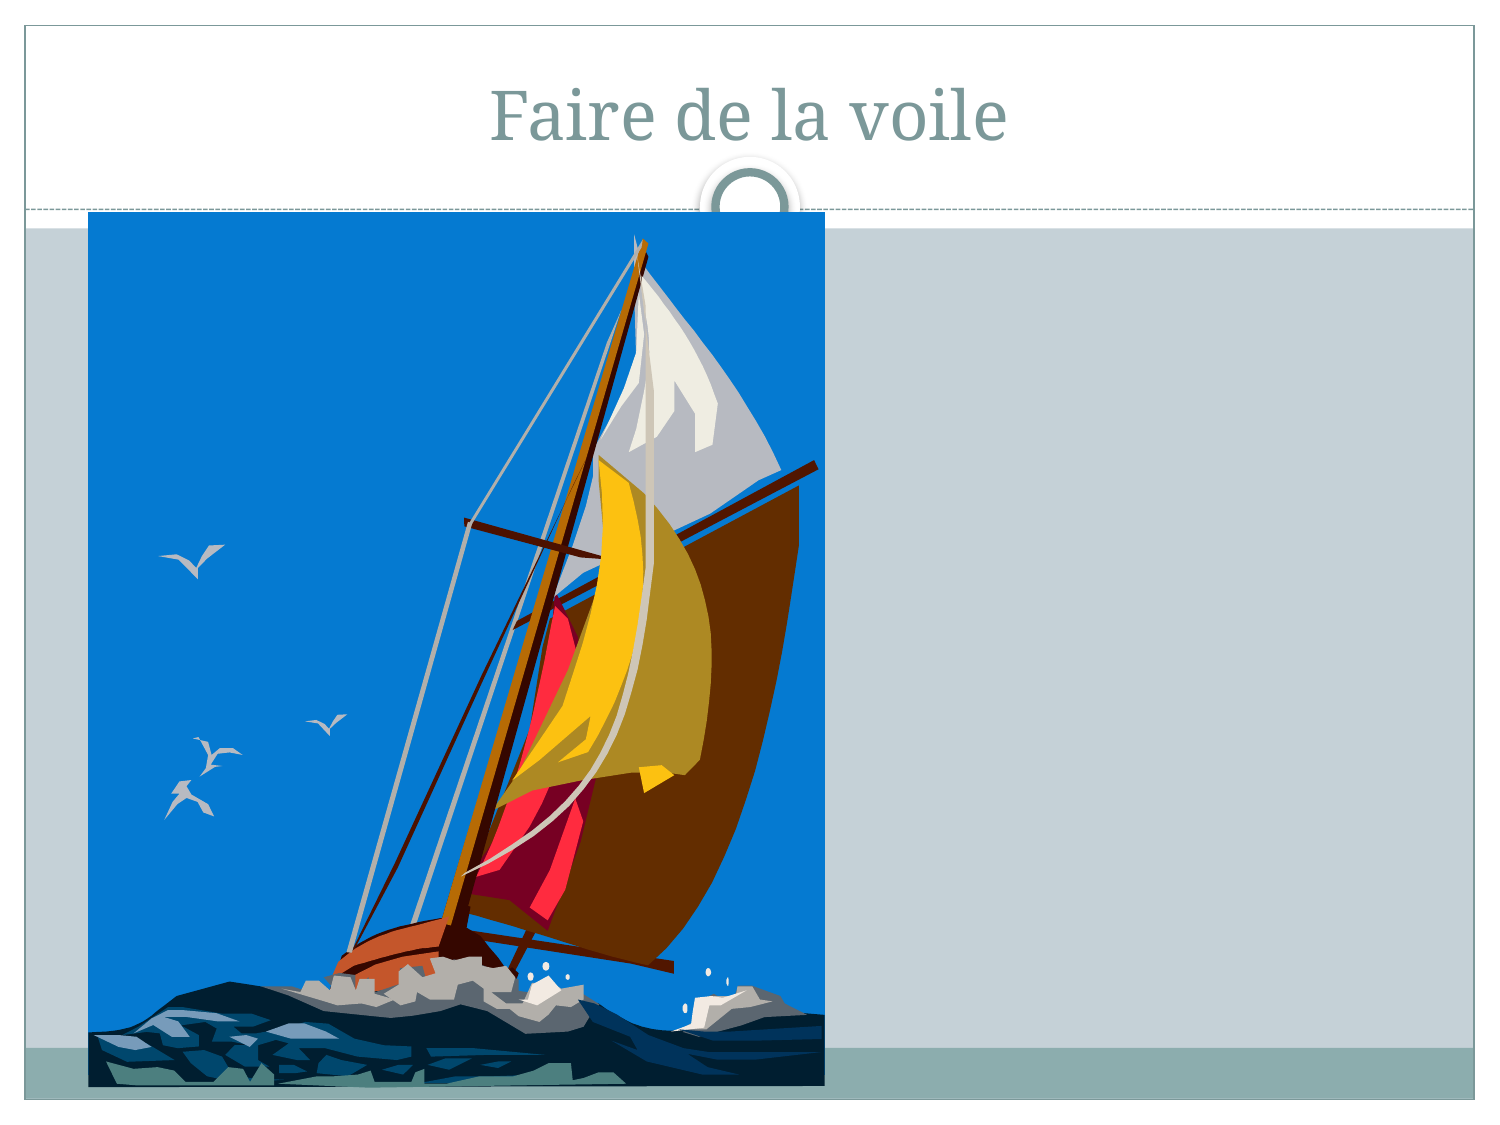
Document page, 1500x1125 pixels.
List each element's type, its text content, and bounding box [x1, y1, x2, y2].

title Faire de la voile [49, 37, 1450, 162]
picture [87, 212, 826, 1088]
